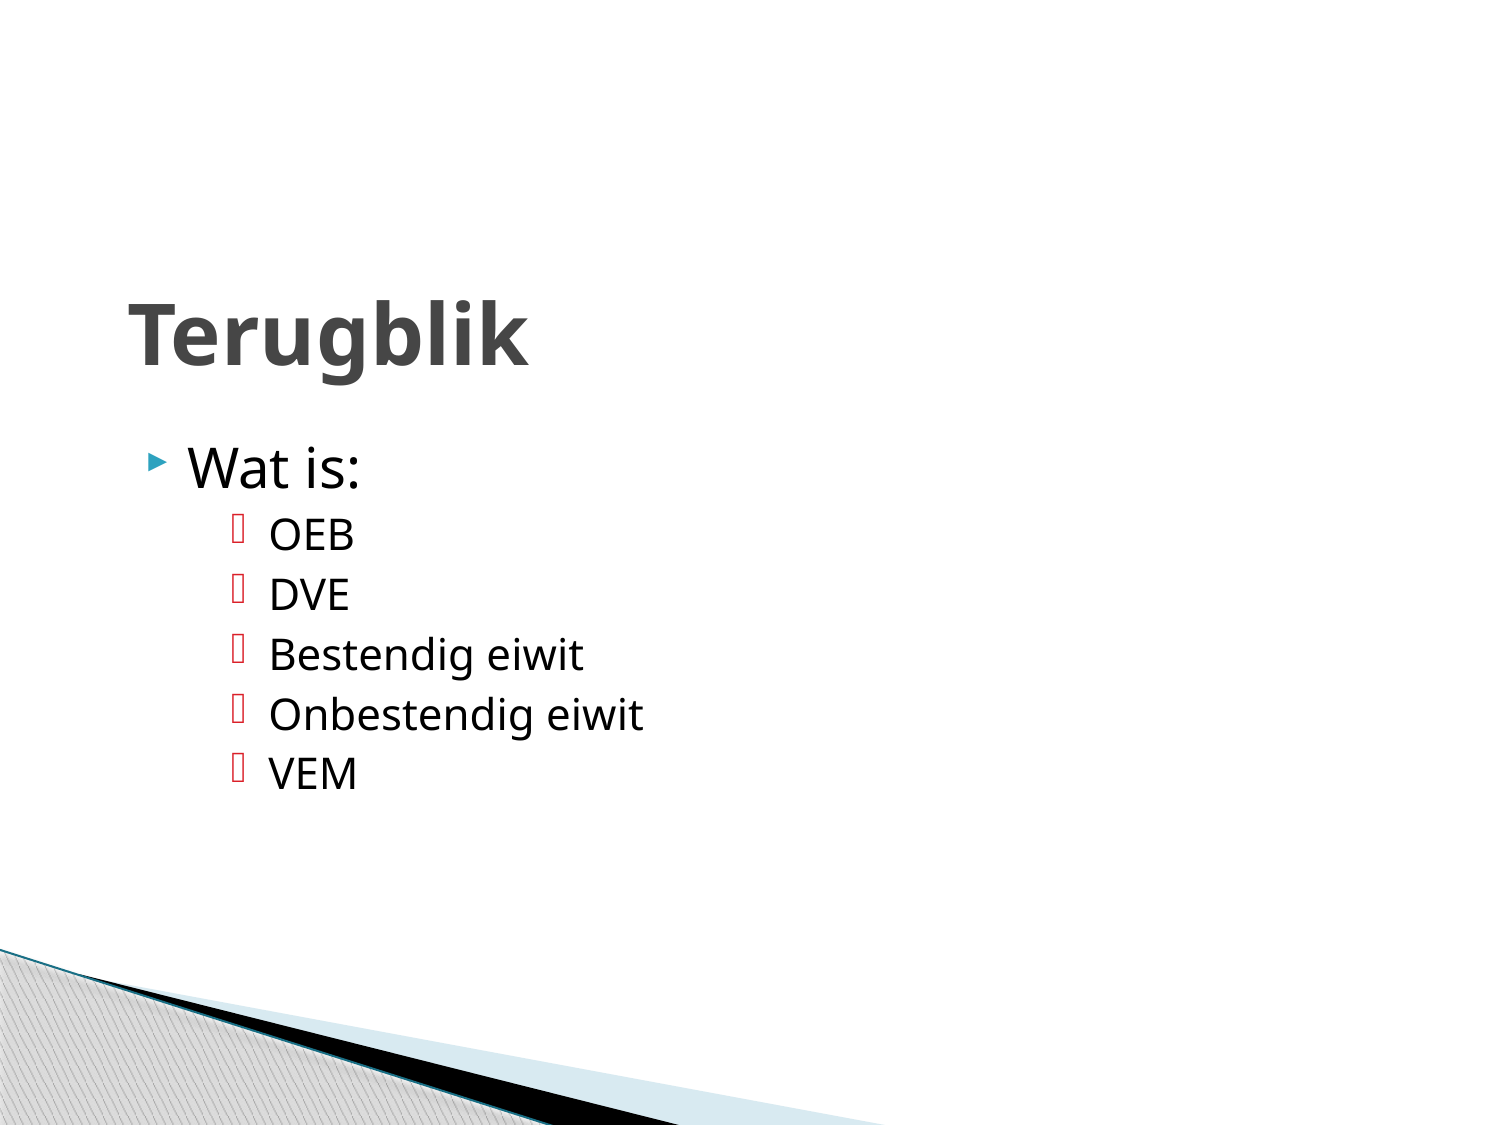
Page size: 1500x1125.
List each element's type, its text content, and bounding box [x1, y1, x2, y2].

list Wat is: OEB DVE Bestendig eiwit Onbestendig eiwit VEM [112, 425, 1500, 1000]
title Terugblik [112, 237, 1388, 425]
